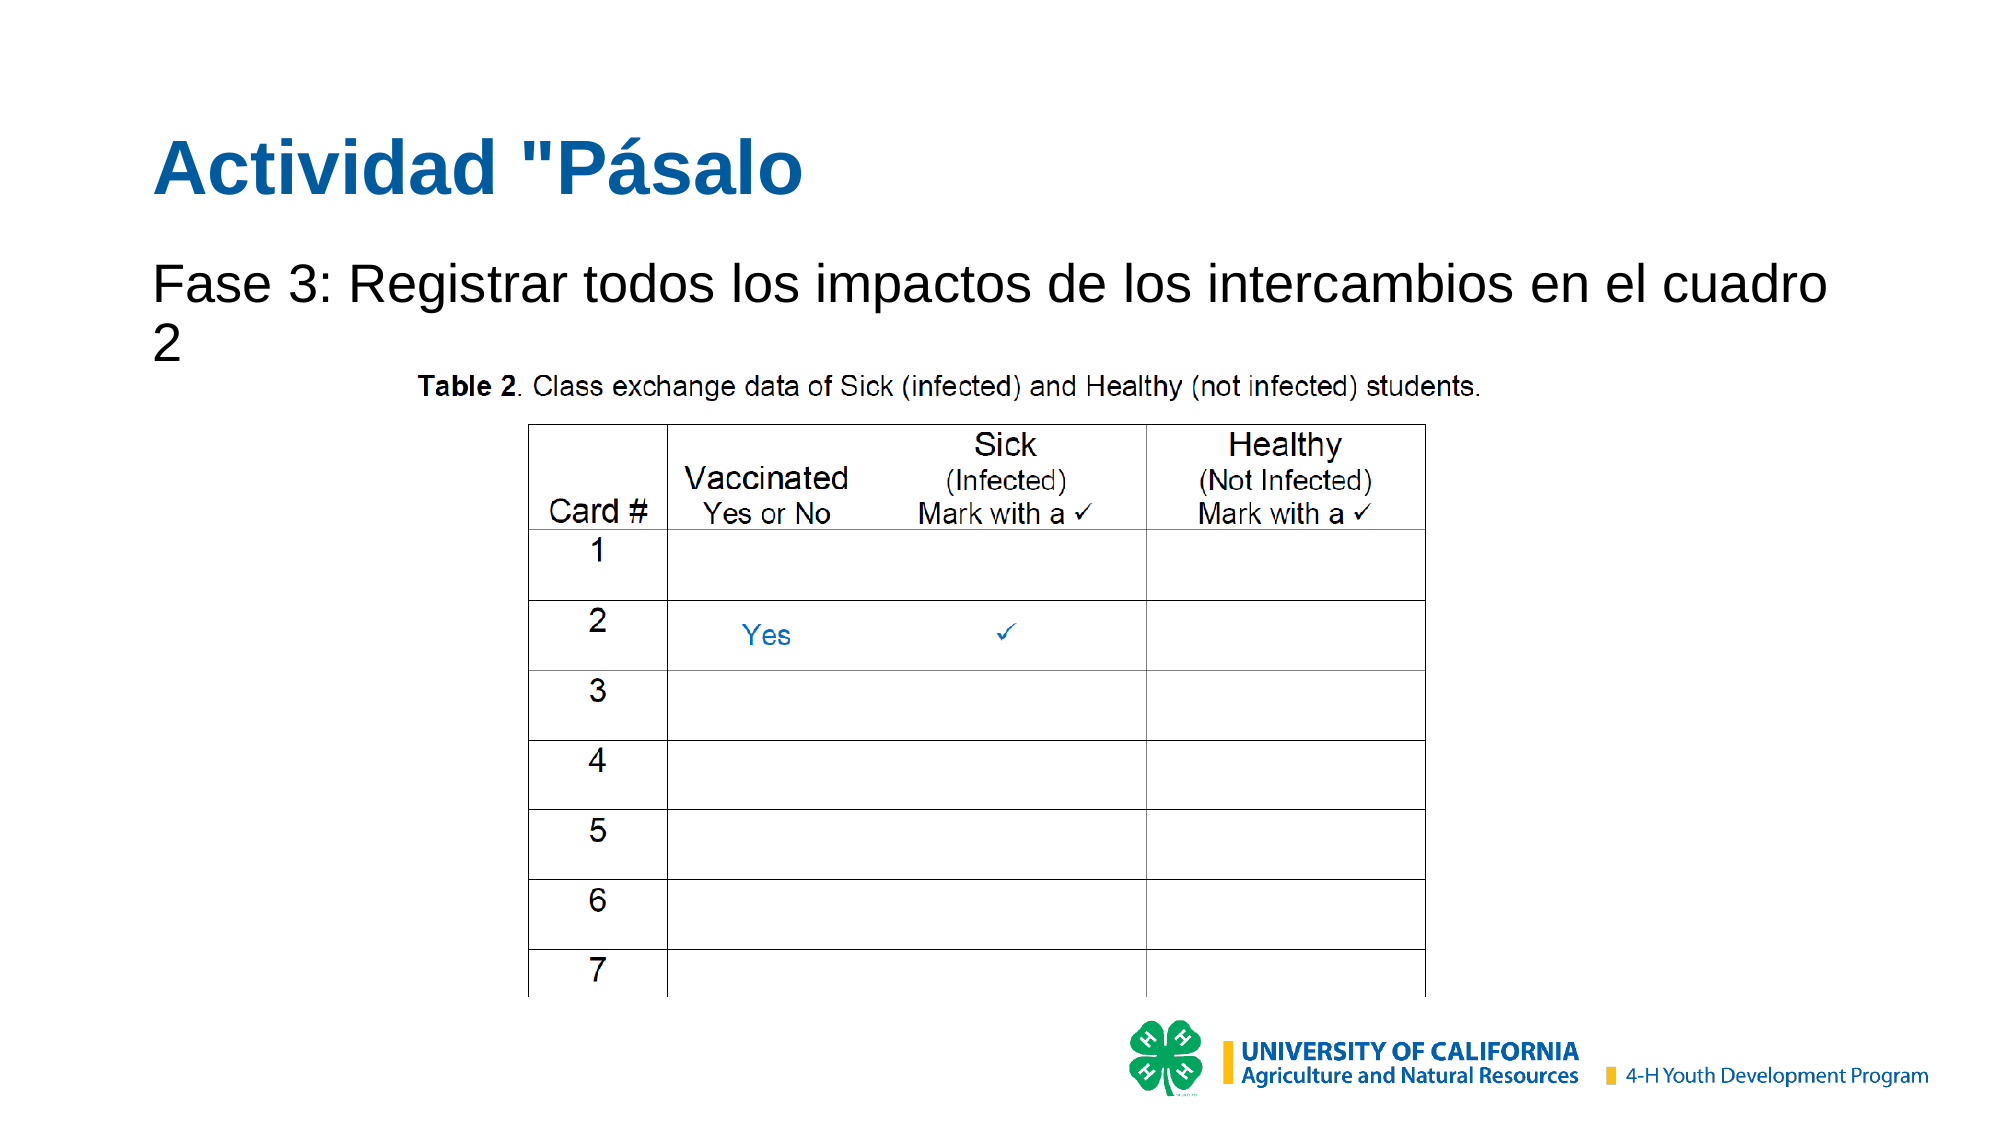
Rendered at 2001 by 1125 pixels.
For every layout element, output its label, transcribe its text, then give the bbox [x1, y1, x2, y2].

picture [1125, 1014, 1935, 1100]
list Fase 3: Registrar todos los impactos de los intercambios en el cuadro 2 [137, 248, 1863, 963]
picture [406, 369, 1525, 997]
title Actividad "Pásalo [137, 120, 1863, 248]
